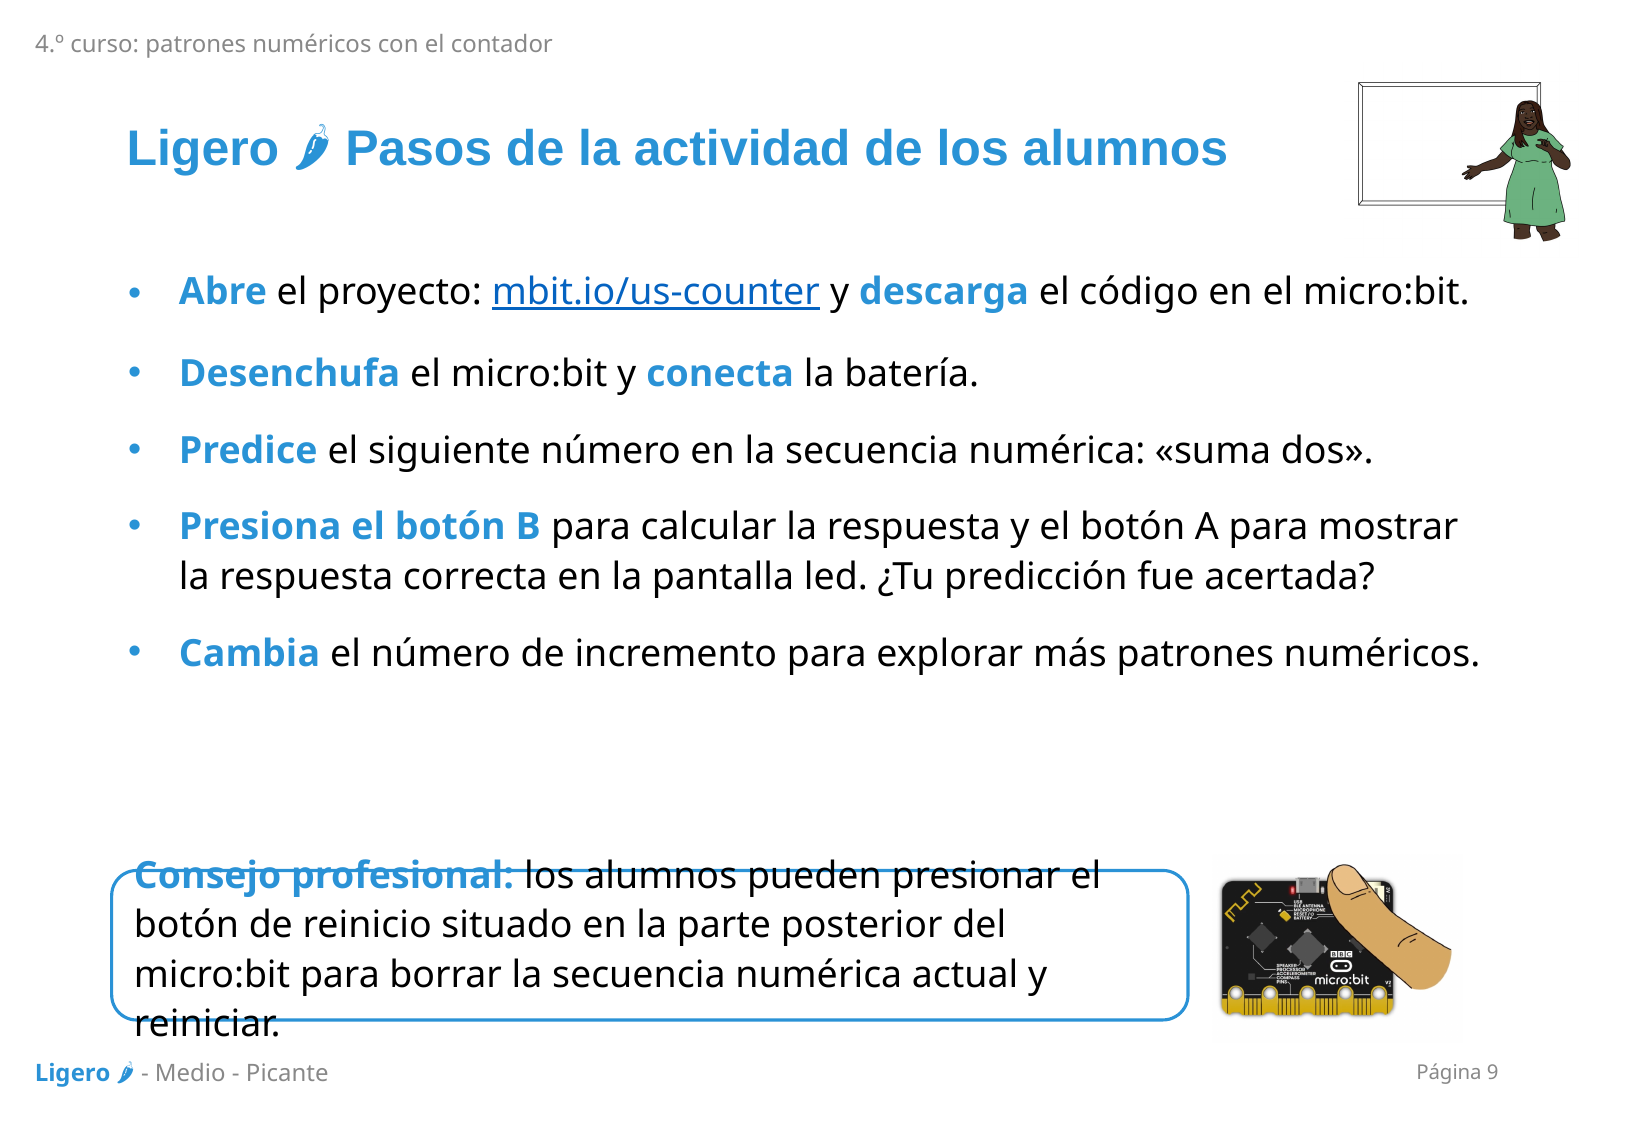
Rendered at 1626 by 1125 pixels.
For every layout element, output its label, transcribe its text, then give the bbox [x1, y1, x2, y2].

slide_number Página 9 [1147, 1042, 1514, 1103]
title Ligero 🌶️ Pasos de la actividad de los alumnos [111, 74, 1338, 225]
text_box Ligero 🌶️ - Medio - Picante [19, 1042, 623, 1103]
text_box Consejo profesional: los alumnos pueden presionar el botón de reinicio situado en la parte posterior del micro:bit para borrar la secuencia numérica actual y reiniciar. [111, 870, 1189, 1021]
list Abre el proyecto: mbit.io/us-counter y descarga el código en el micro:bit. Desenchufa el micro:bit y conecta la batería. Predice el siguiente número en la secuencia numérica: «suma dos». Presiona el botón B para calcular la respuesta y el botón A para mostrar la respuesta correcta en la pantalla led. ¿Tu predicción fue acertada? Cambia el número de incremento para explorar más patrones numéricos. [111, 253, 1514, 1011]
picture [1343, 62, 1579, 258]
picture [1212, 853, 1463, 1043]
